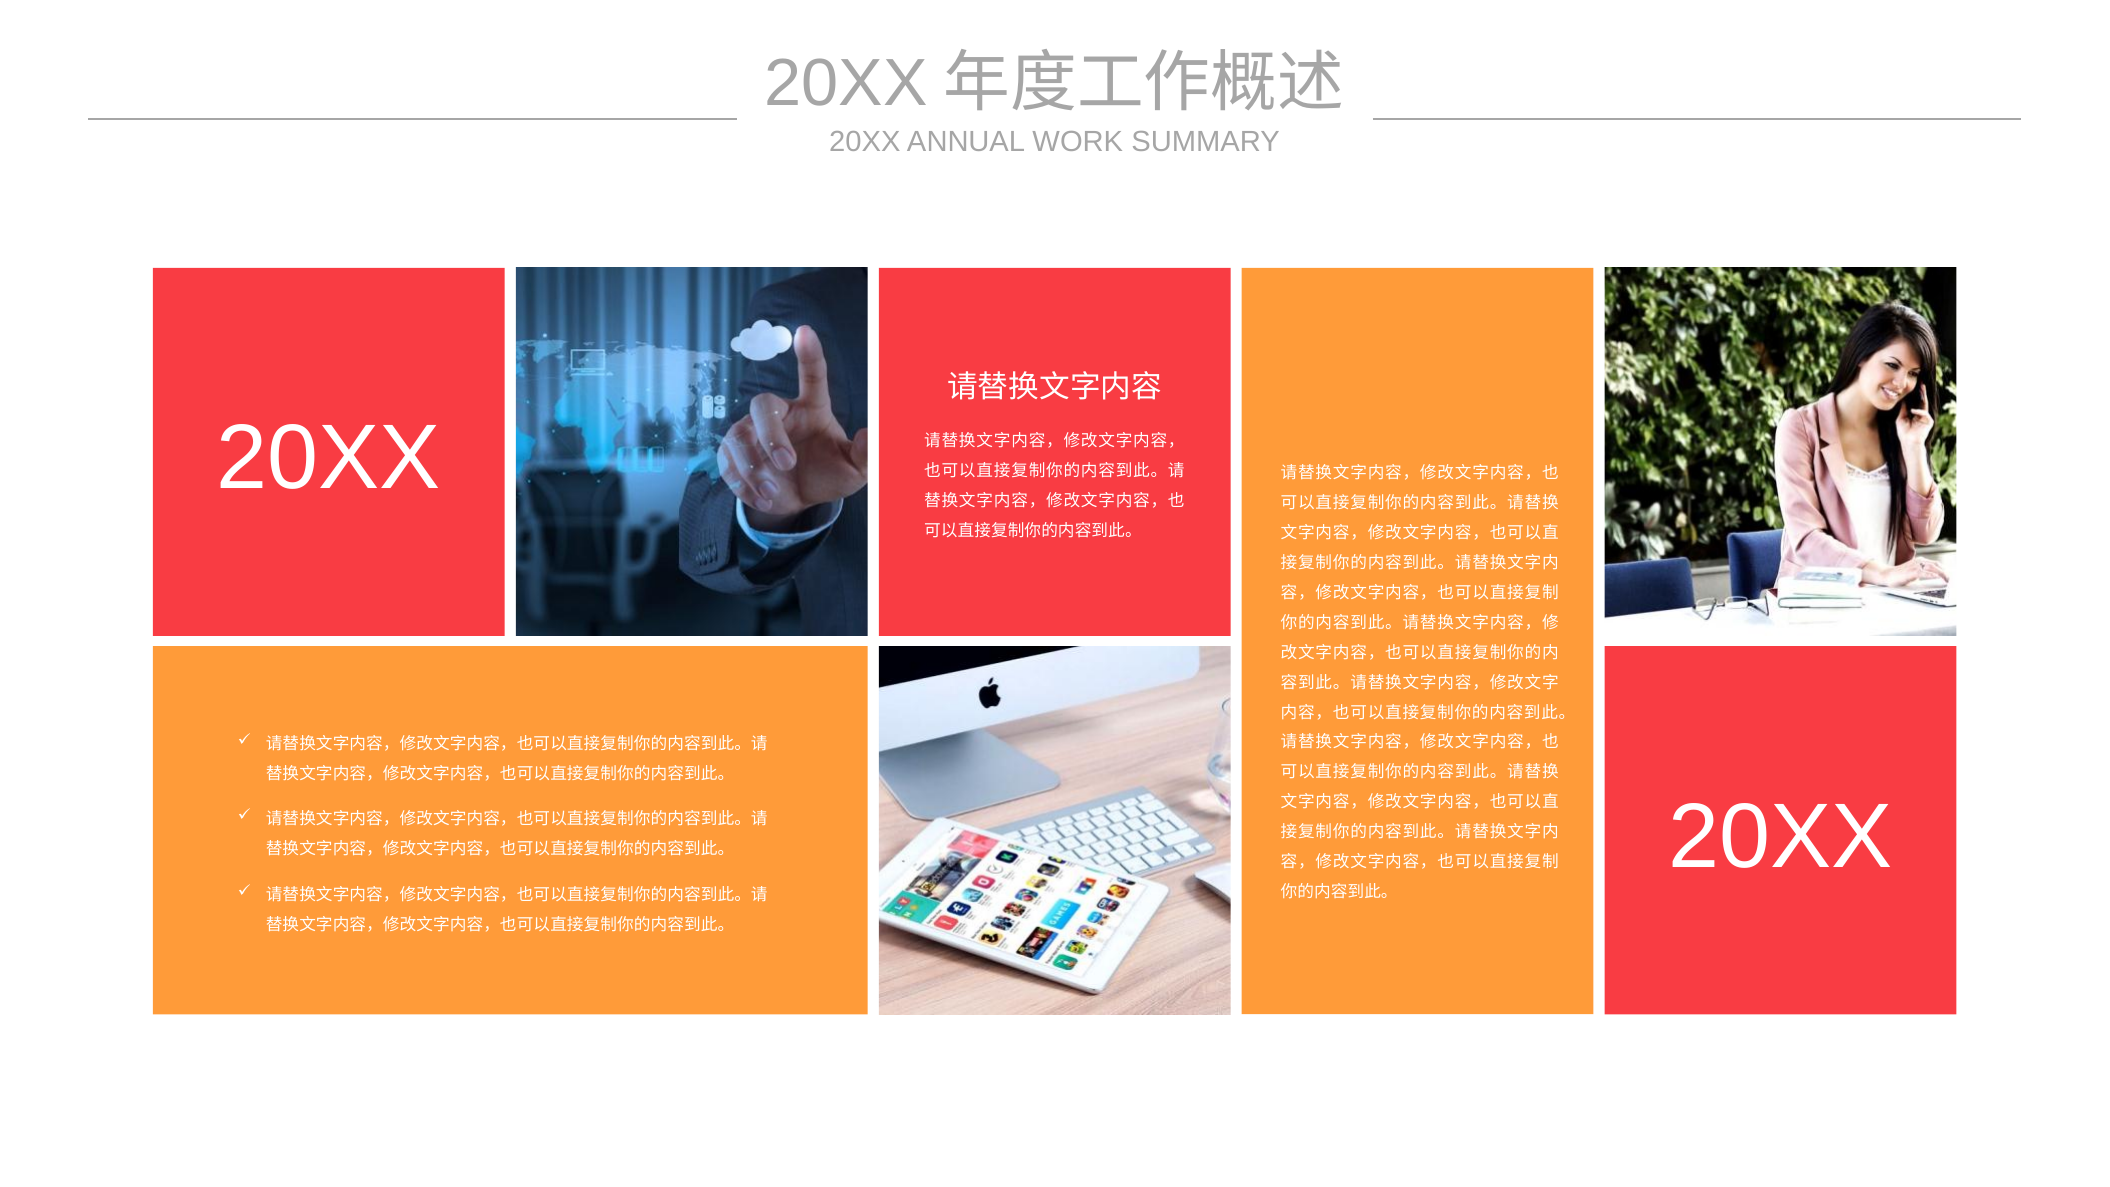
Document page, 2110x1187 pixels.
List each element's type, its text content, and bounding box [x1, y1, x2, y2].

text_box 请替换文字内容，修改文字内容，也可以直接复制你的内容到此。请替换文字内容，修改文字内容，也可以直接复制你的内容到此。请替换文字内容，修改文字内容，也可以直接复制你的内容到此。请替换文字内容，修改文字内容，也可以直接复制你的内容到此。请替换文字内容，修改文字内容，也可以直接复制你的内容到此。请替换文字内容，修改文字内容，也可以直接复制你的内容到此。请替换文字内容，修改文字内容，也可以直接复制你的内容到此。请替换文字内容，修改文字内容，也可以直接复制你的内容到此。 [1280, 451, 1560, 902]
text_box [1241, 267, 1594, 1015]
text_box [878, 645, 1232, 1015]
text_box [152, 645, 869, 1015]
text_box 20XX年度工作概述 [730, 38, 1379, 119]
text_box 20XX [152, 267, 506, 637]
text_box [1604, 267, 1957, 637]
text_box [878, 267, 1232, 637]
text_box 20XX [1604, 645, 1957, 1015]
text_box 请替换文字内容 [924, 366, 1186, 404]
text_box [515, 267, 869, 637]
text_box 请替换文字内容，修改文字内容，也可以直接复制你的内容到此。请替换文字内容，修改文字内容，也可以直接复制你的内容到此。 [924, 420, 1186, 541]
text_box 20XX ANNUAL WORK SUMMARY [824, 122, 1285, 158]
text_box 请替换文字内容，修改文字内容，也可以直接复制你的内容到此。请替换文字内容，修改文字内容，也可以直接复制你的内容到此。 请替换文字内容，修改文字内容，也可以直接复制你的内容到此。请替换文字内容，修改文字内容，也可以直接复制你的内容到此。 请替换文字内容，修改文字内容，也可以直接复制你的内容到此。请替换文字内容，修改文字内容，也可以直接复制你的内容到此。 [237, 722, 775, 934]
